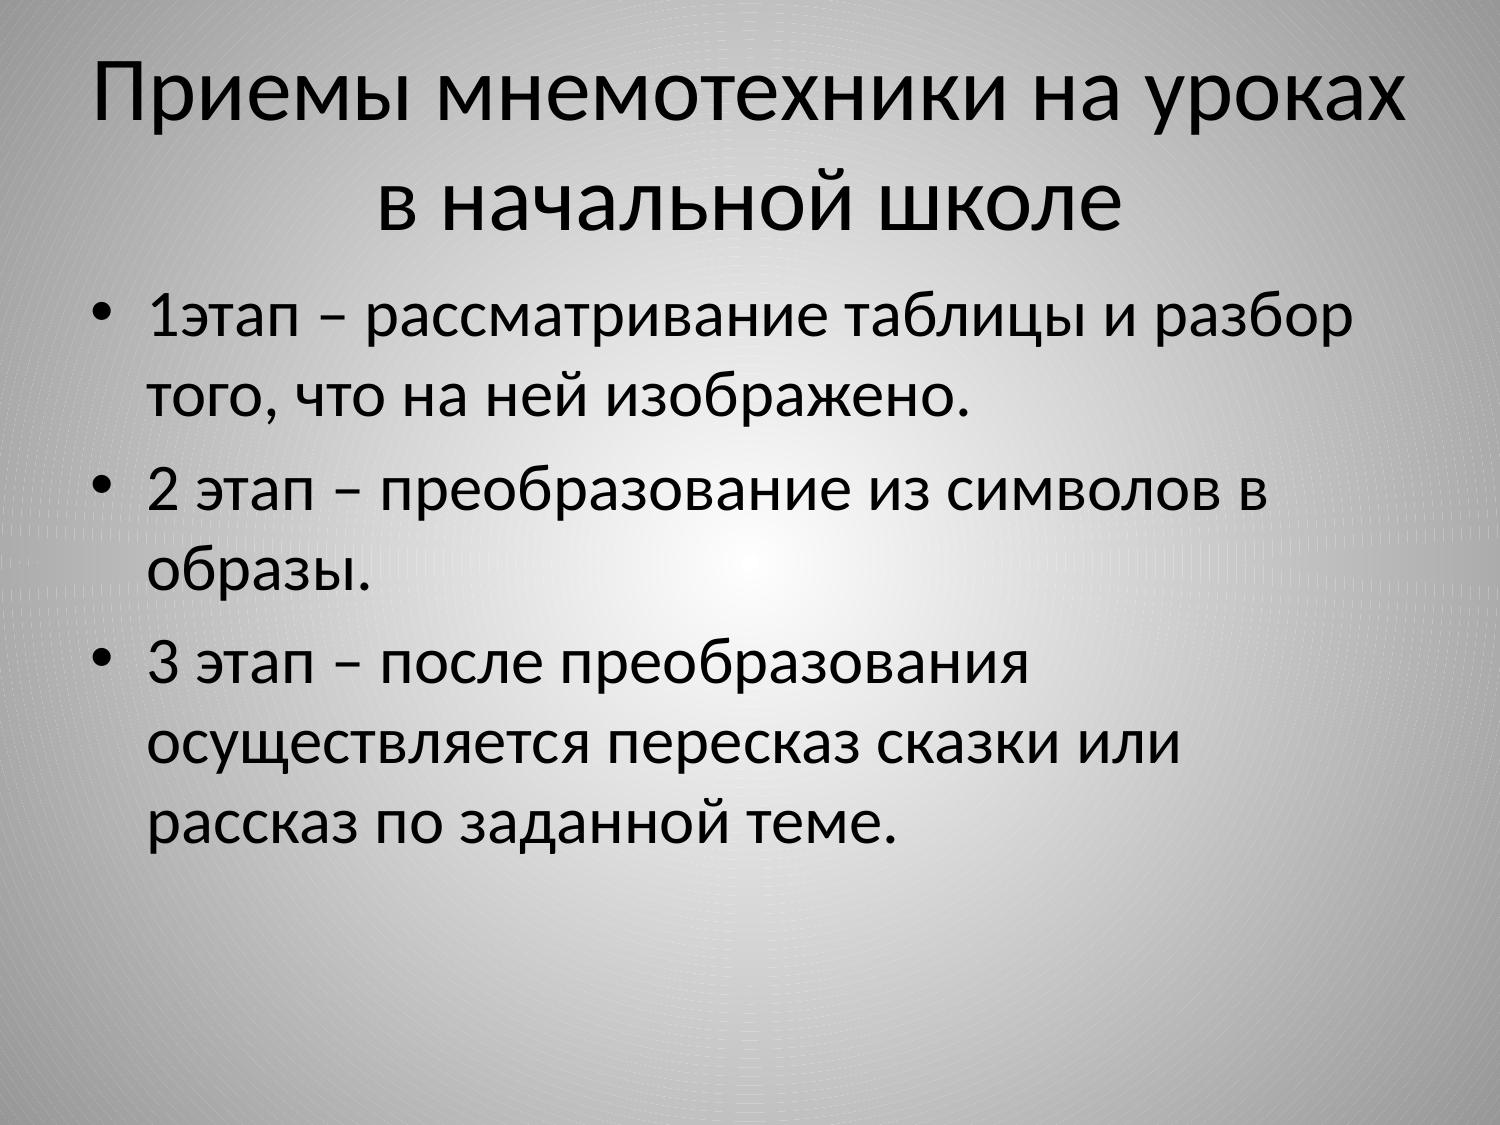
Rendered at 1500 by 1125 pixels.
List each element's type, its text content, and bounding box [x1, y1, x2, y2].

title Приемы мнемотехники на уроках в начальной школе [74, 44, 1426, 233]
list 1этап – рассматривание таблицы и разбор того, что на ней изображено. 2 этап – преобразование из символов в образы. 3 этап – после преобразования осуществляется пересказ сказки или рассказ по заданной теме. [74, 262, 1426, 1006]
